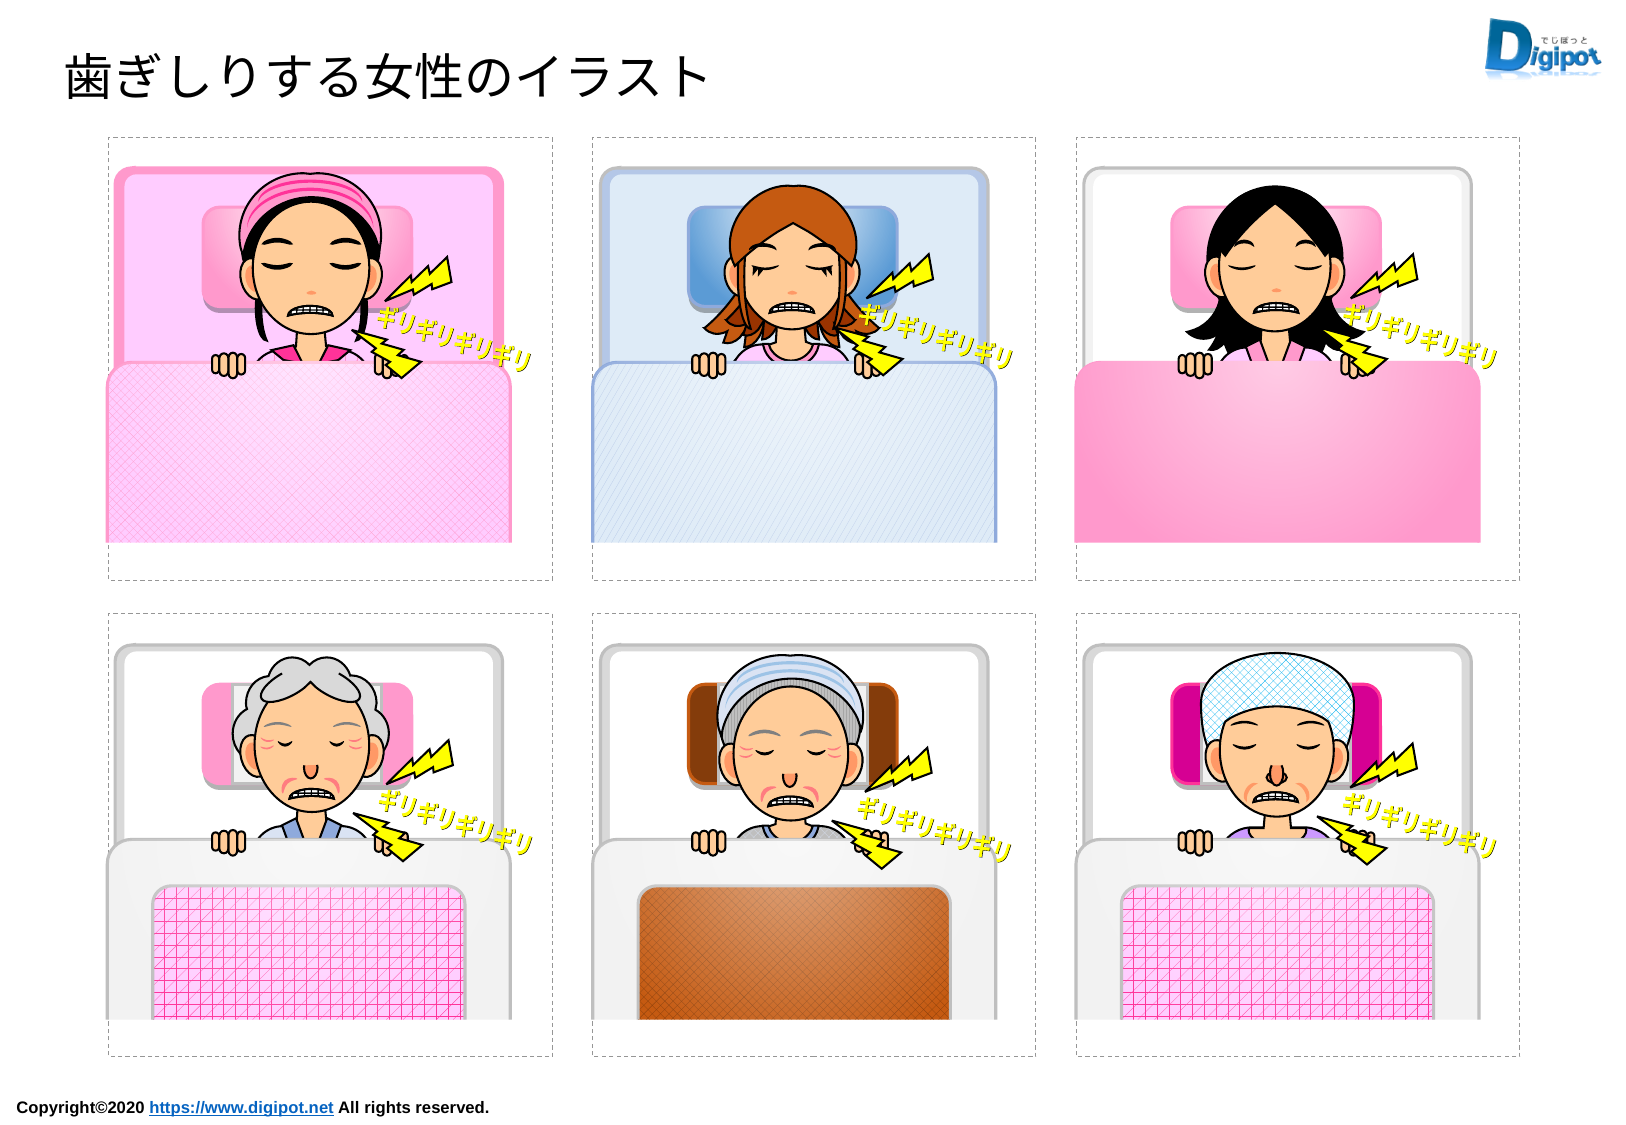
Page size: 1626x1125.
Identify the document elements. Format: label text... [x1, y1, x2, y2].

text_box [1075, 644, 1498, 1020]
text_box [107, 644, 534, 1020]
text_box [1075, 167, 1498, 543]
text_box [592, 644, 1013, 1020]
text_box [592, 167, 1014, 543]
picture [1485, 18, 1602, 82]
text_box 歯ぎしりする女性のイラスト [49, 38, 728, 113]
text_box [107, 167, 533, 543]
